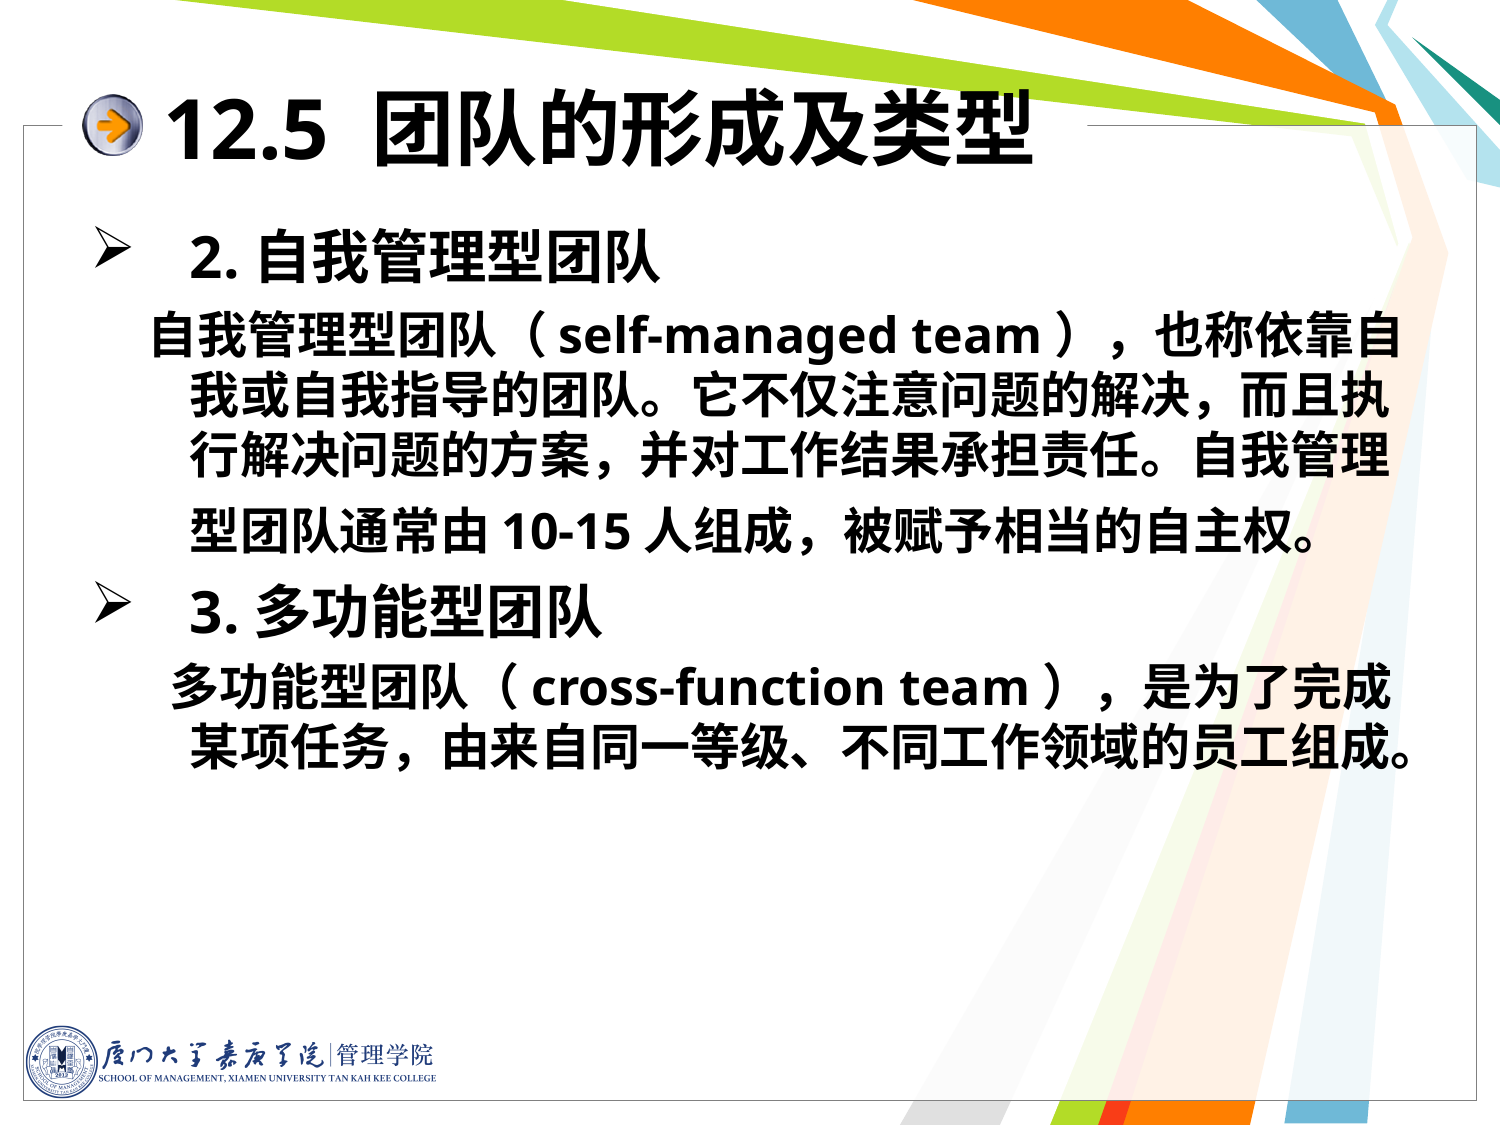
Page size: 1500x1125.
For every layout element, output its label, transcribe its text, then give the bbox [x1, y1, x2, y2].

list 2.自我管理型团队 自我管理型团队（self-managed team），也称依靠自我或自我指导的团队。它不仅注意问题的解决，而且执行解决问题的方案，并对工作结果承担责任。自我管理型团队通常由10-15人组成，被赋予相当的自主权。 3.多功能型团队 多功能型团队（cross-function team），是为了完成某项任务，由来自同一等级、不同工作领域的员工组成。 [75, 212, 1425, 457]
picture [24, 1024, 438, 1100]
picture [82, 94, 143, 156]
title 12.5 团队的形成及类型 [148, 32, 1182, 212]
